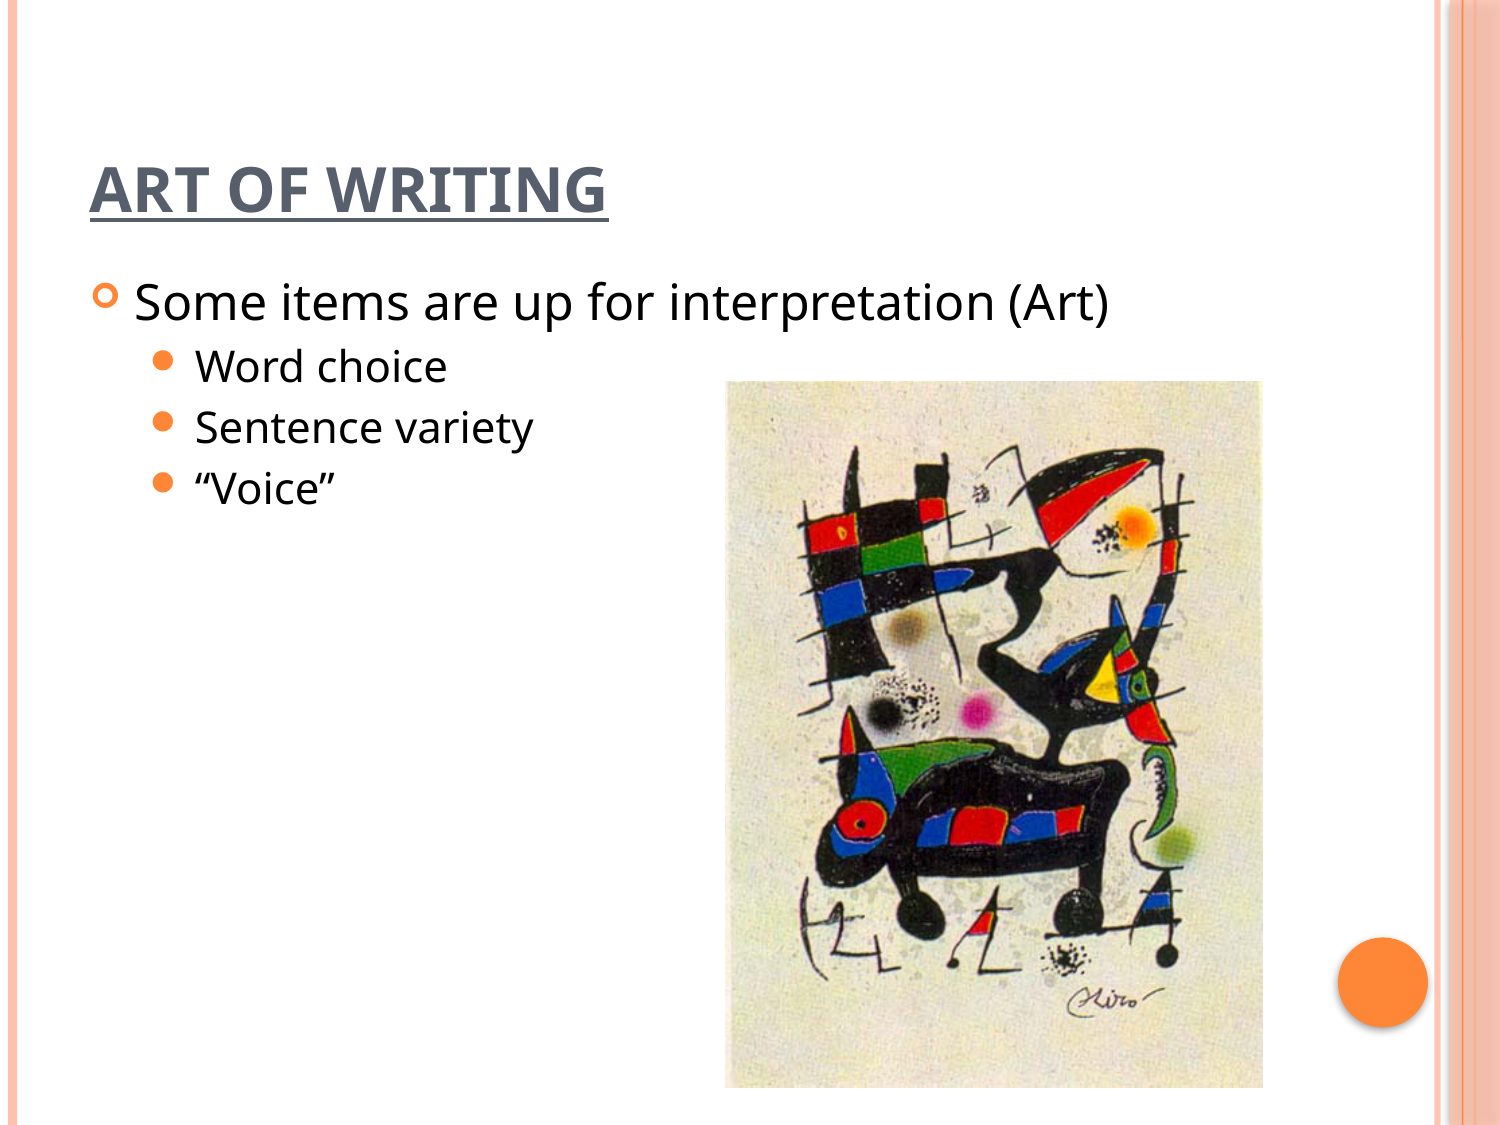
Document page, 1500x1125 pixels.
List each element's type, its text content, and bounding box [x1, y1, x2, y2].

title Art of Writing [75, 45, 1300, 233]
picture [724, 381, 1263, 1088]
list Some items are up for interpretation (Art) Word choice Sentence variety “Voice” [75, 262, 1300, 1062]
